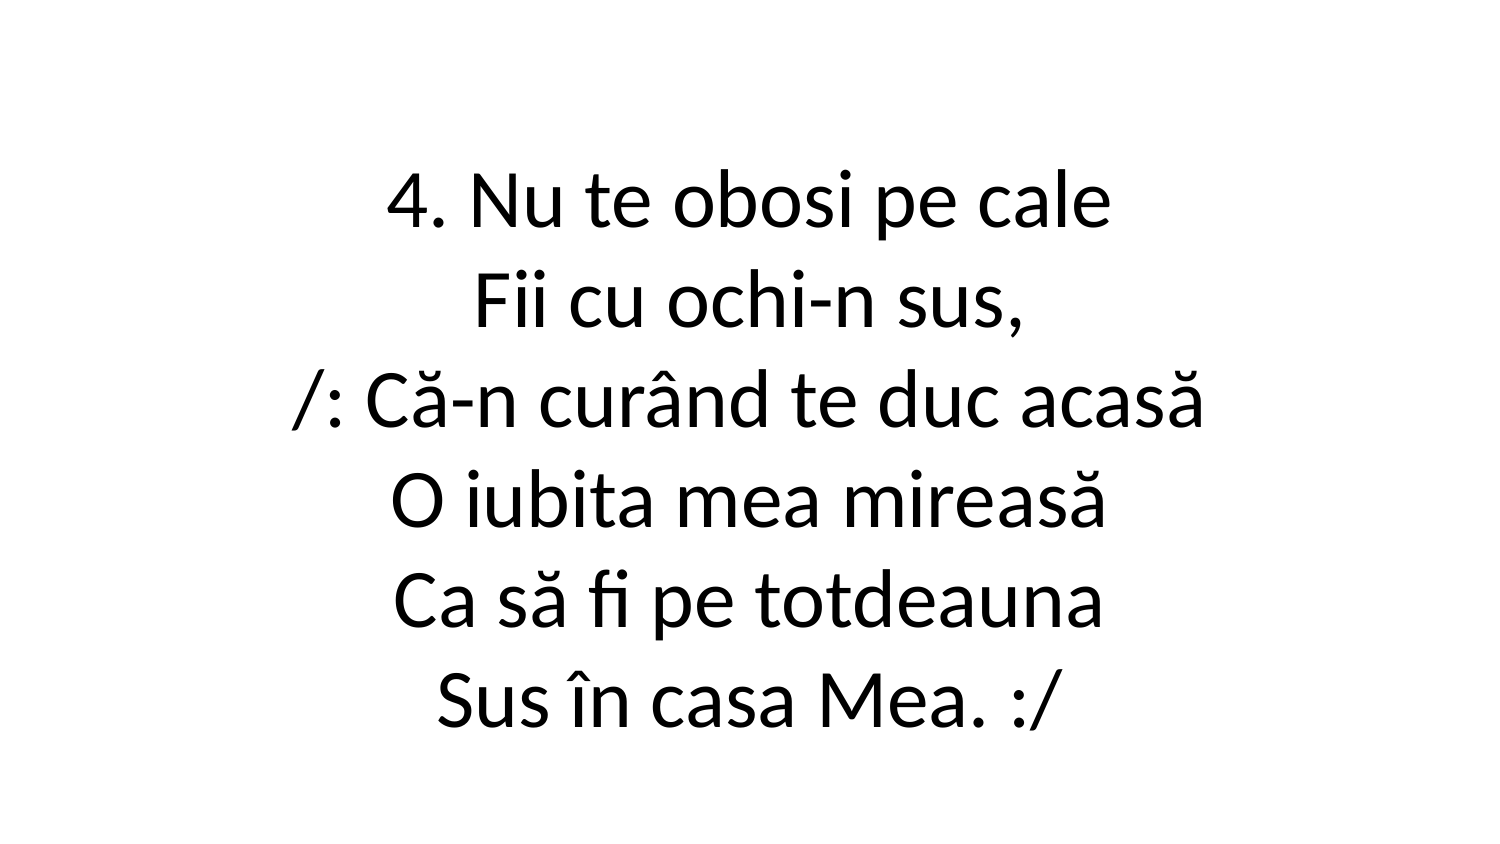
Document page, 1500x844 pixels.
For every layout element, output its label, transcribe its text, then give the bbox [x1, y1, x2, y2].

text_box 4. Nu te obosi pe cale Fii cu ochi-n sus, /: Că-n curând te duc acasă O iubita mea mireasă Ca să fi pe totdeauna Sus în casa Mea. :/ [278, 92, 1222, 752]
